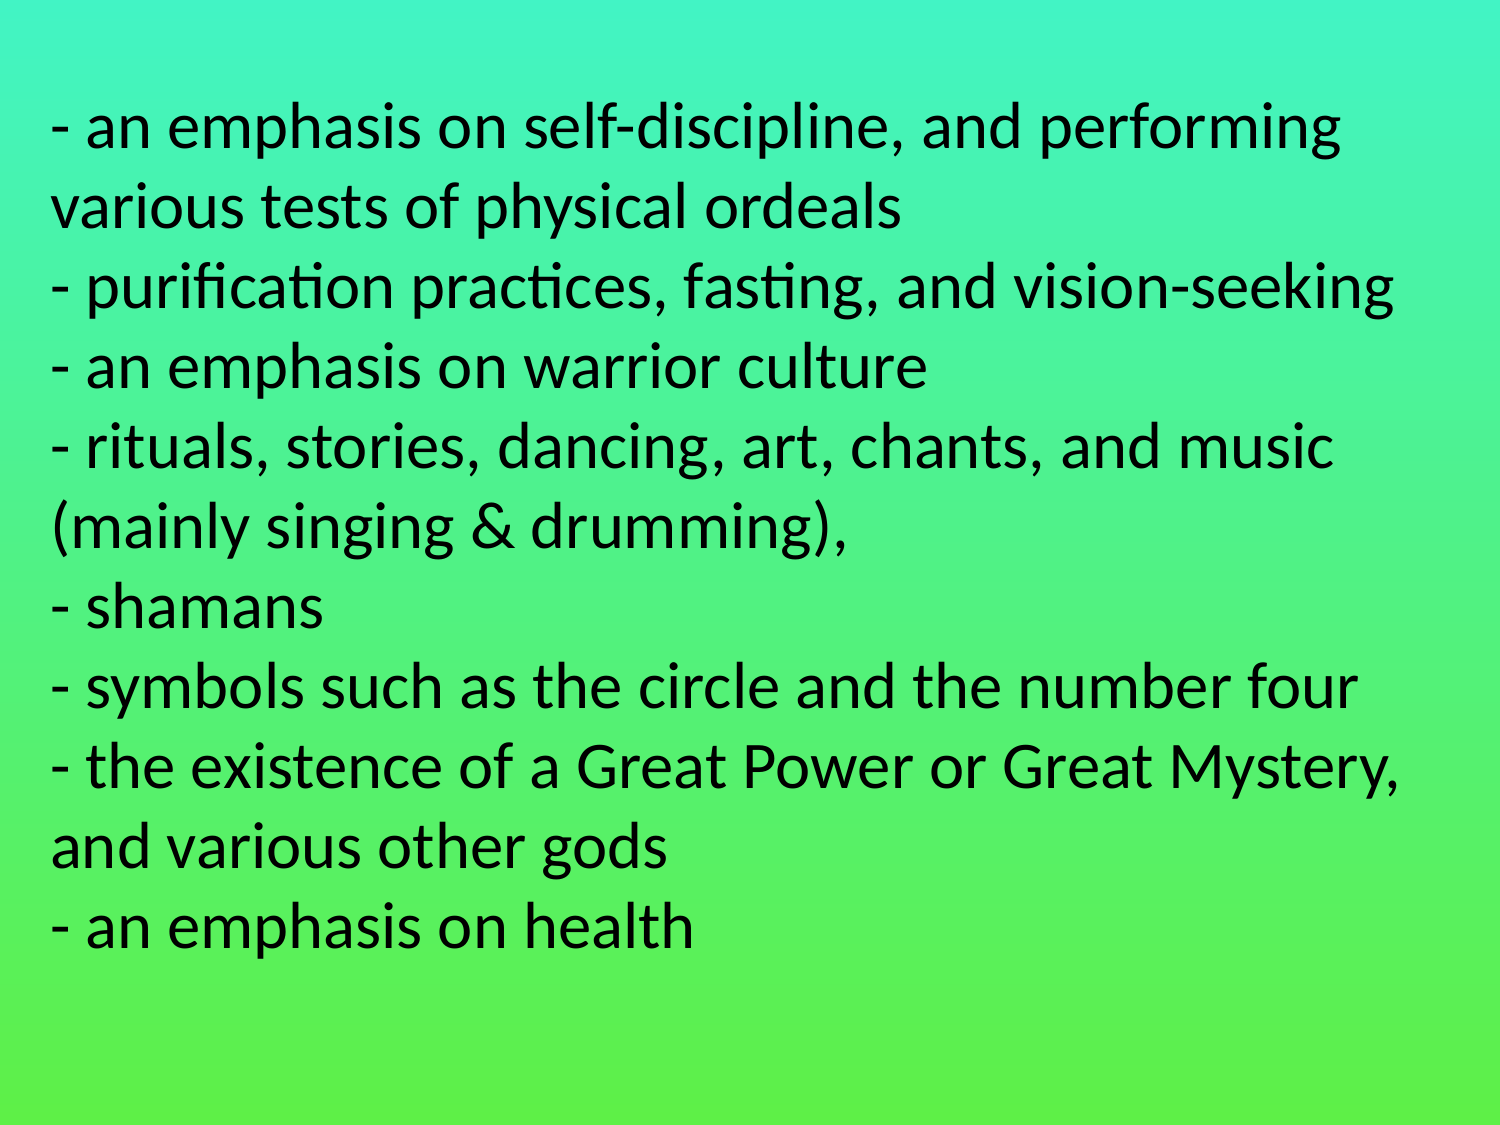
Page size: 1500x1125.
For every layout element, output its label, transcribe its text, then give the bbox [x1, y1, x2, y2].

text_box - an emphasis on self-discipline, and performing various tests of physical ordeals - purification practices, fasting, and vision-seeking - an emphasis on warrior culture - rituals, stories, dancing, art, chants, and music (mainly singing & drumming), - shamans - symbols such as the circle and the number four - the existence of a Great Power or Great Mystery, and various other gods - an emphasis on health [35, 74, 1498, 970]
